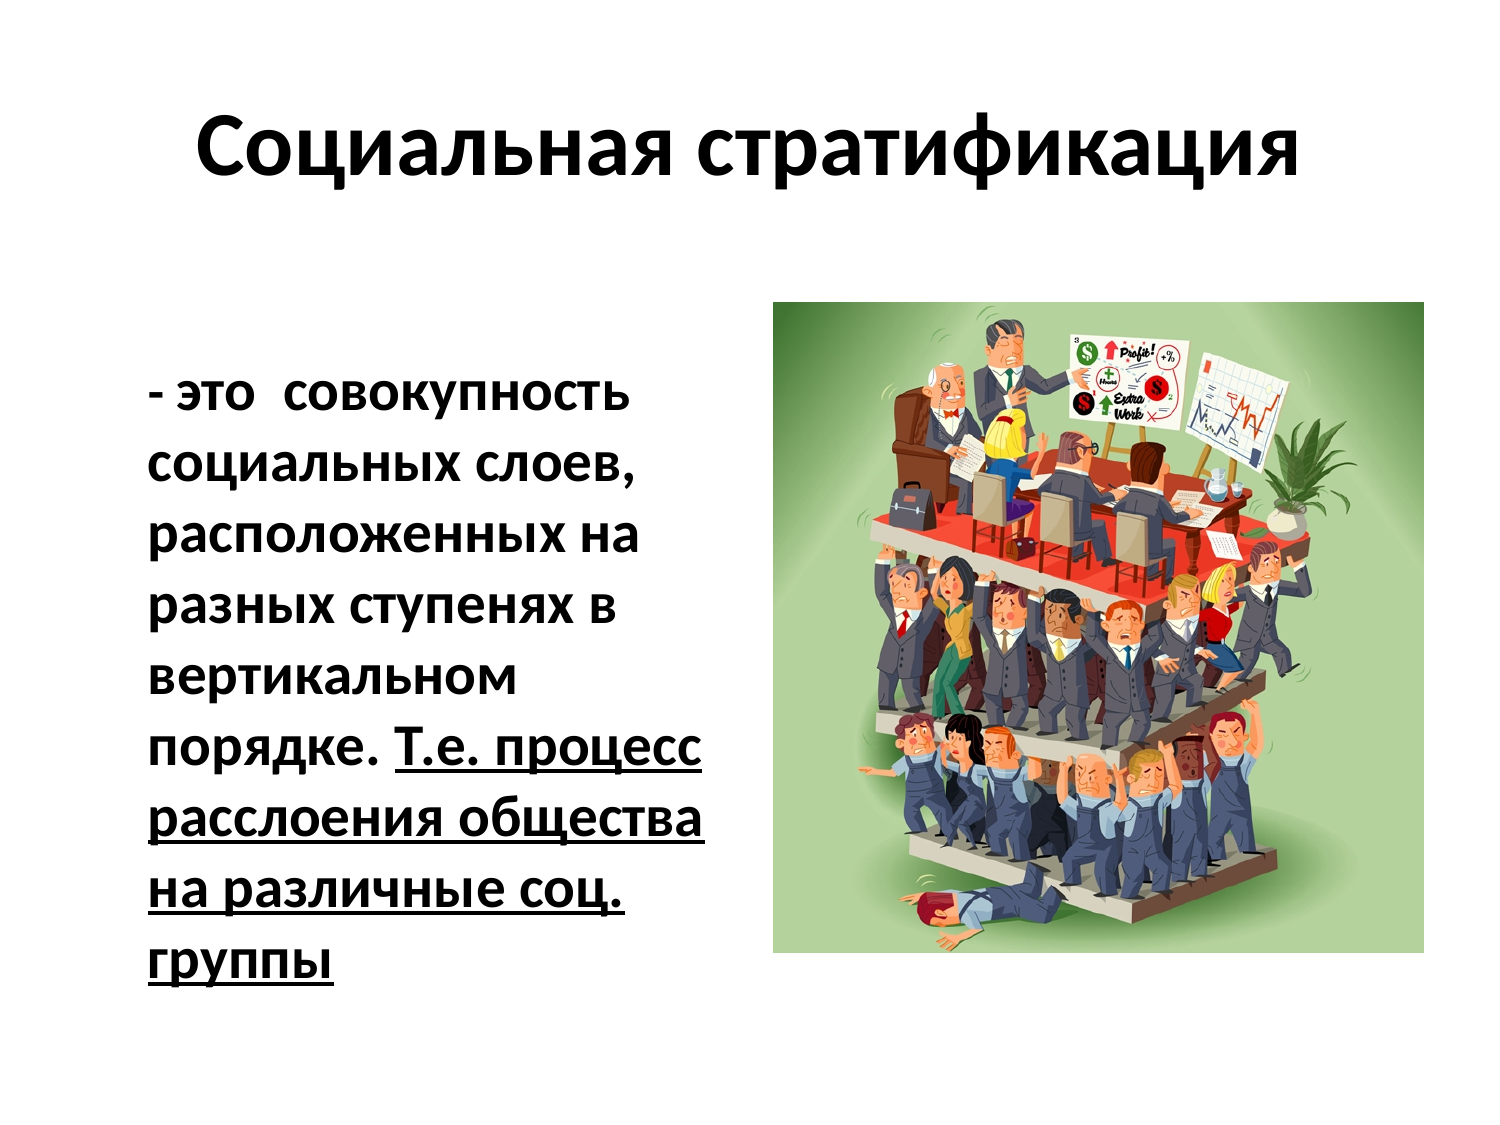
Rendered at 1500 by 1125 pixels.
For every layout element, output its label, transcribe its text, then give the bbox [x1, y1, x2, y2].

list - это совокупность социальных слоев, расположенных на разных ступенях в вертикальном порядке. Т.е. процесс расслоения общества на различные соц. группы [75, 343, 727, 1035]
picture [773, 302, 1424, 953]
title Социальная стратификация [75, 45, 1425, 233]
